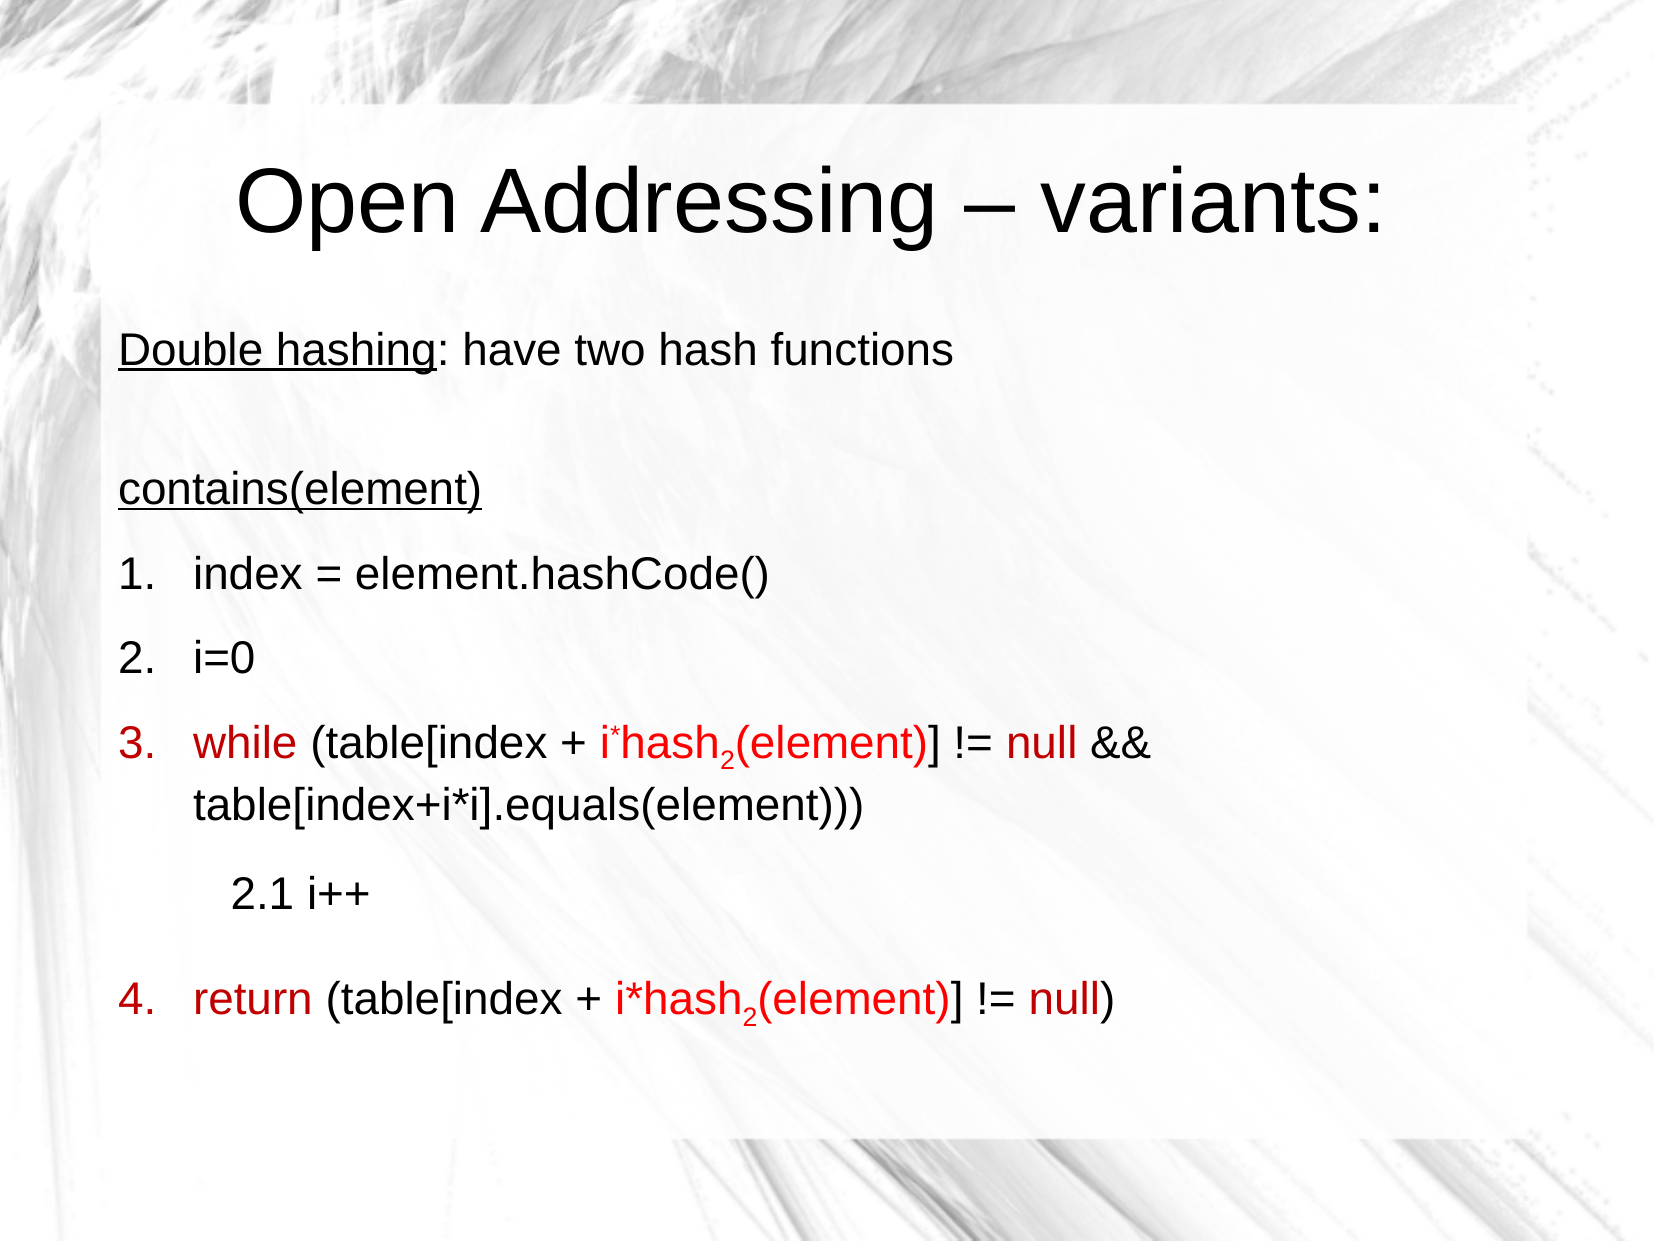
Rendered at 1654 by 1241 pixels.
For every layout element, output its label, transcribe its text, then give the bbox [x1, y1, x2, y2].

title Open Addressing – variants: [118, 112, 1506, 281]
list Double hashing: have two hash functions contains(element) index = element.hashCode() i=0 while (table[index + i*hash2(element)] != null && table[index+i*i].equals(element))) 2.1 i++ return (table[index + i*hash2(element)] != null) [118, 319, 1571, 1102]
picture [0, 0, 1654, 1241]
